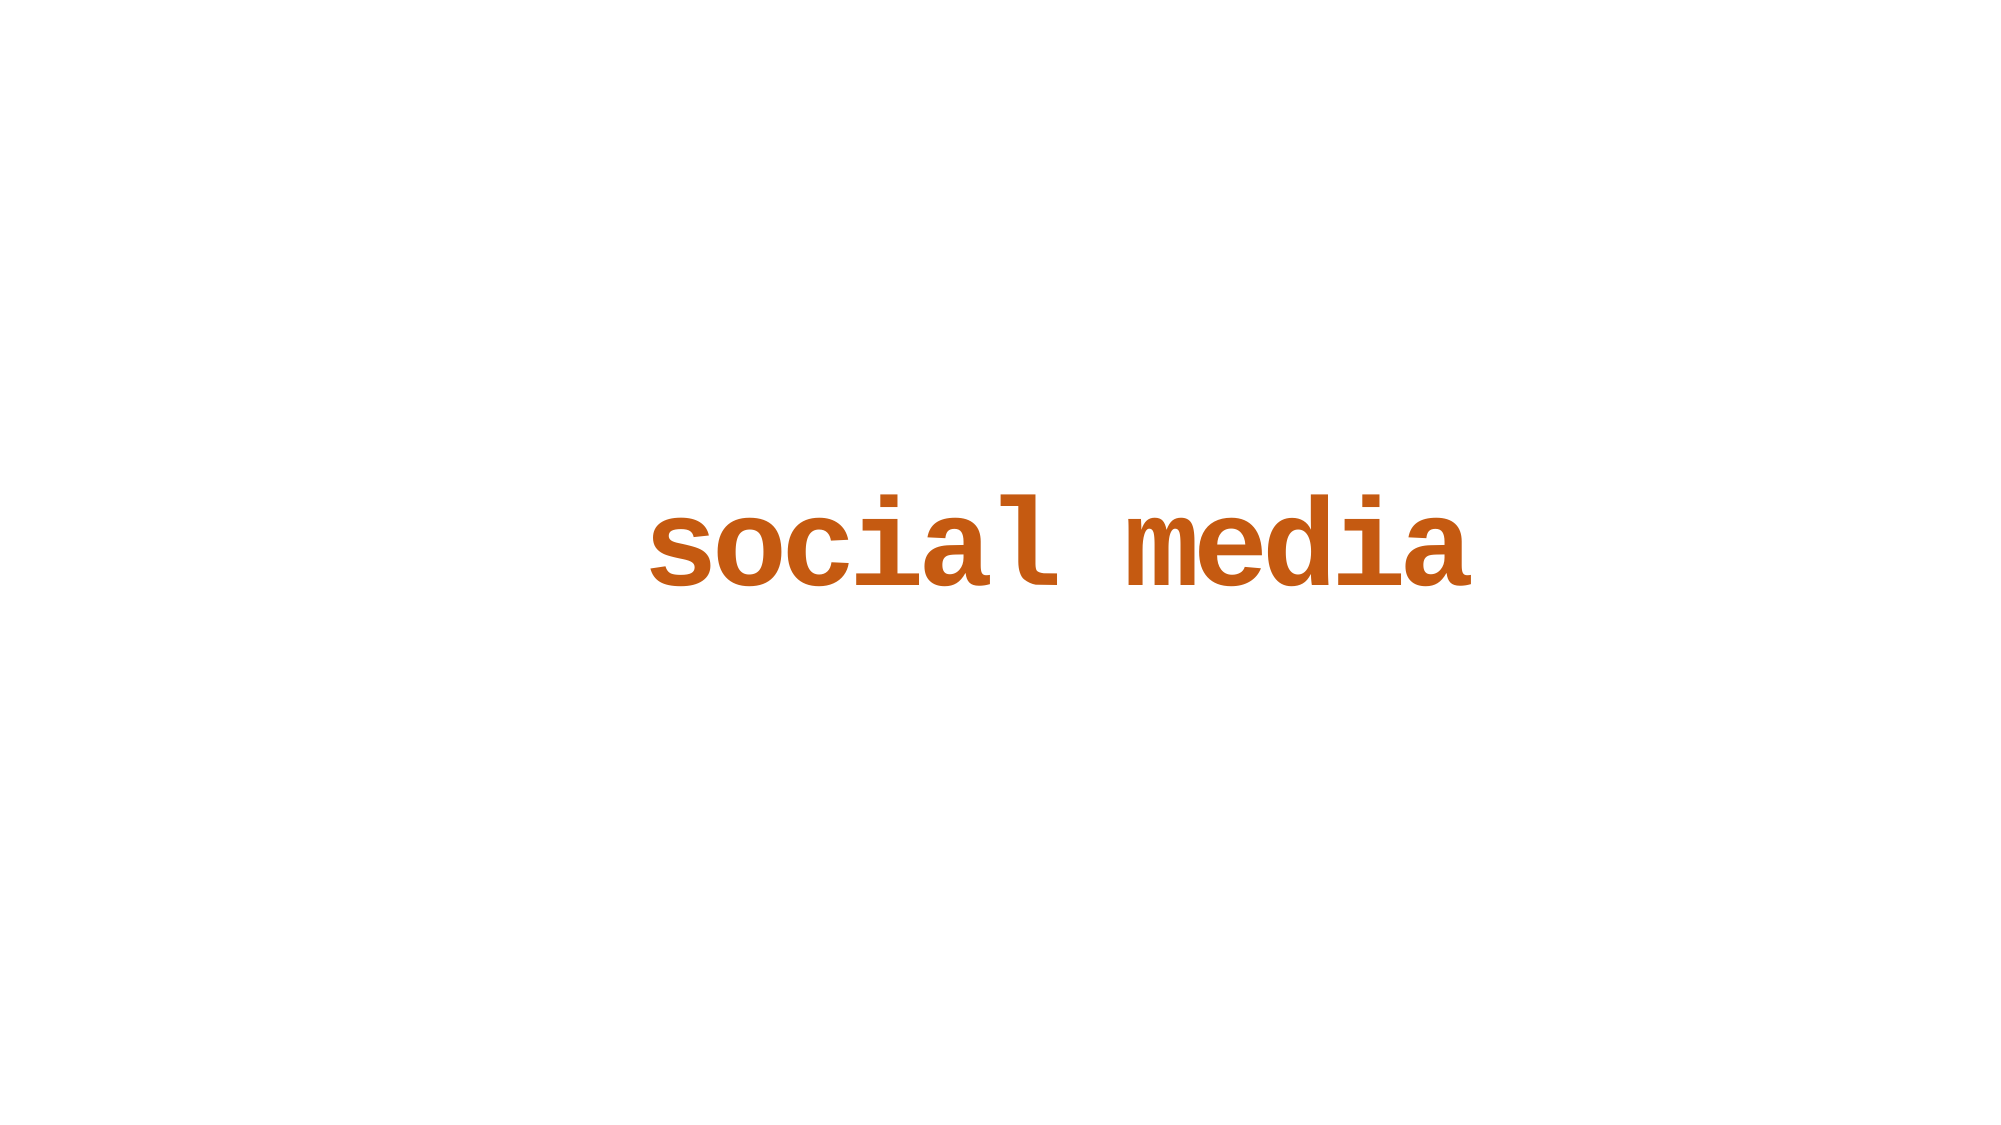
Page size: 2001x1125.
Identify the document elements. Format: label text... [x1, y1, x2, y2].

title Ahora, social media es… [141, 435, 1867, 654]
